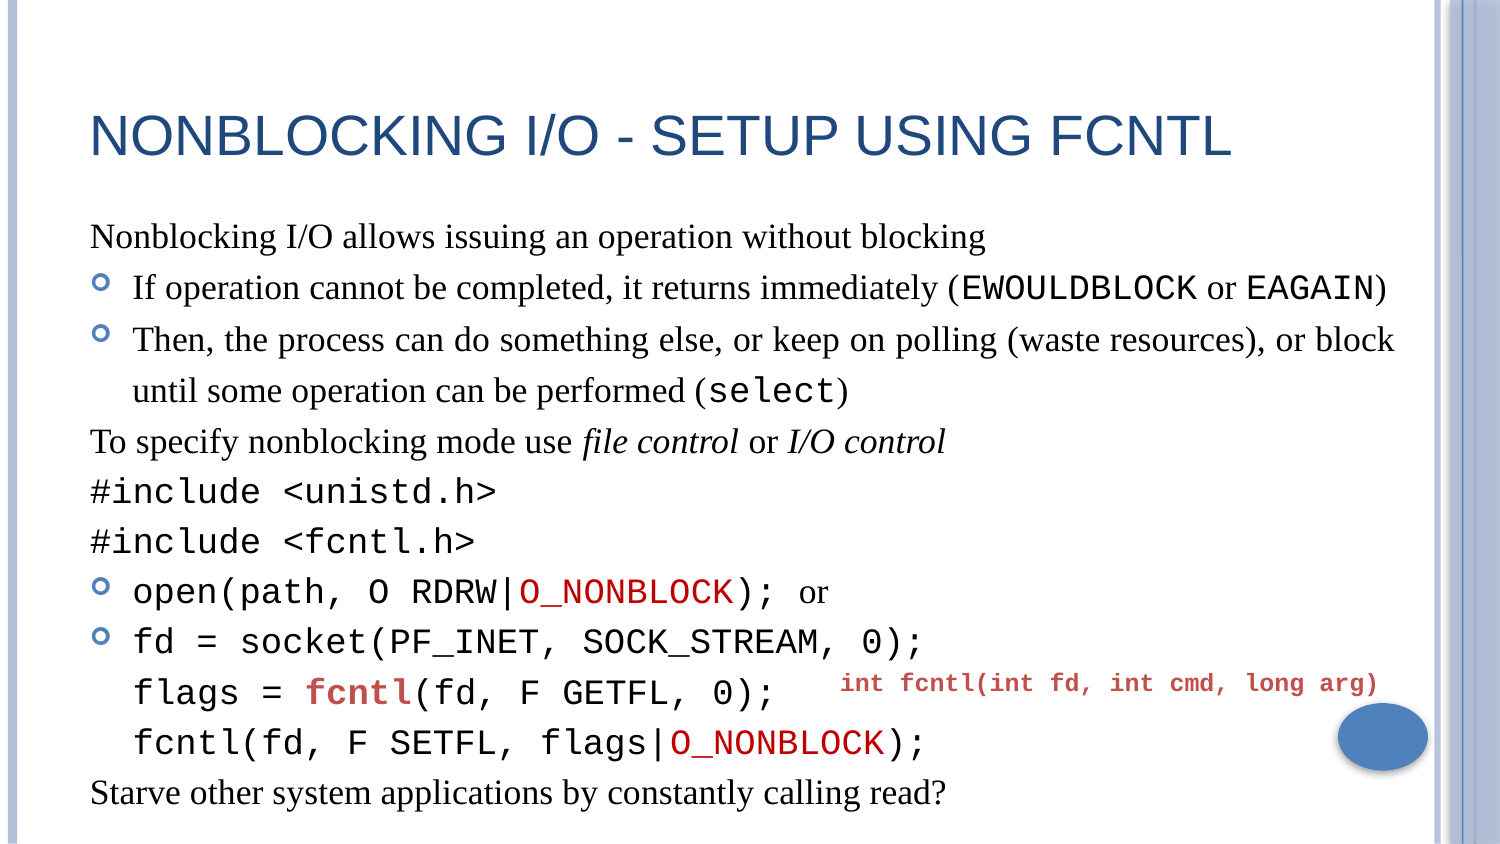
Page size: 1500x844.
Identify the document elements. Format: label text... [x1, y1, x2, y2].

title Nonblocking I/O - Setup using FCNTL [75, 33, 1300, 175]
list Nonblocking I/O allows issuing an operation without blocking If operation cannot be completed, it returns immediately (EWOULDBLOCK or EAGAIN) Then, the process can do something else, or keep on polling (waste resources), or block until some operation can be performed (select) To specify nonblocking mode use file control or I/O control #include <unistd.h> #include <fcntl.h> open(path, O RDRW|O_NONBLOCK); or fd = socket(PF_INET, SOCK_STREAM, 0); flags = fcntl(fd, F GETFL, 0); fcntl(fd, F SETFL, flags|O_NONBLOCK); Starve other system applications by constantly calling read? [75, 196, 1413, 835]
text_box int fcntl(int fd, int cmd, long arg) [825, 659, 1400, 704]
